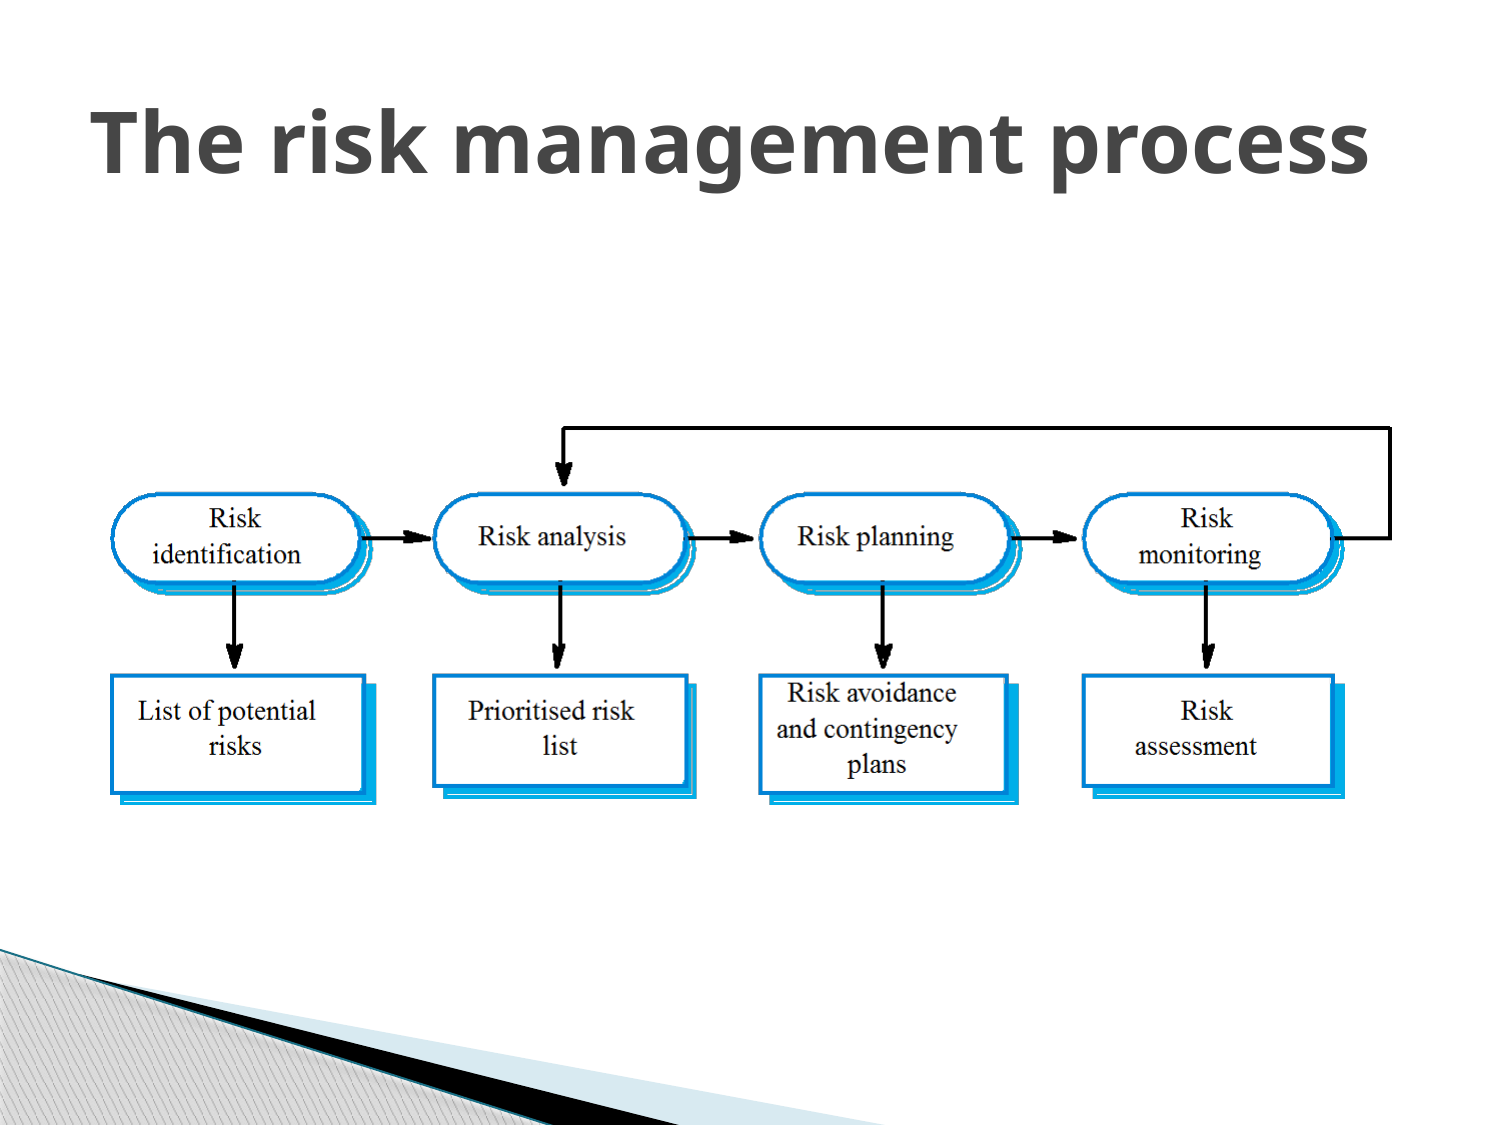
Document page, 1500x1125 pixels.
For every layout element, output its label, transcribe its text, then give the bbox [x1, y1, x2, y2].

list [106, 423, 1394, 805]
title The risk management process [75, 45, 1425, 233]
